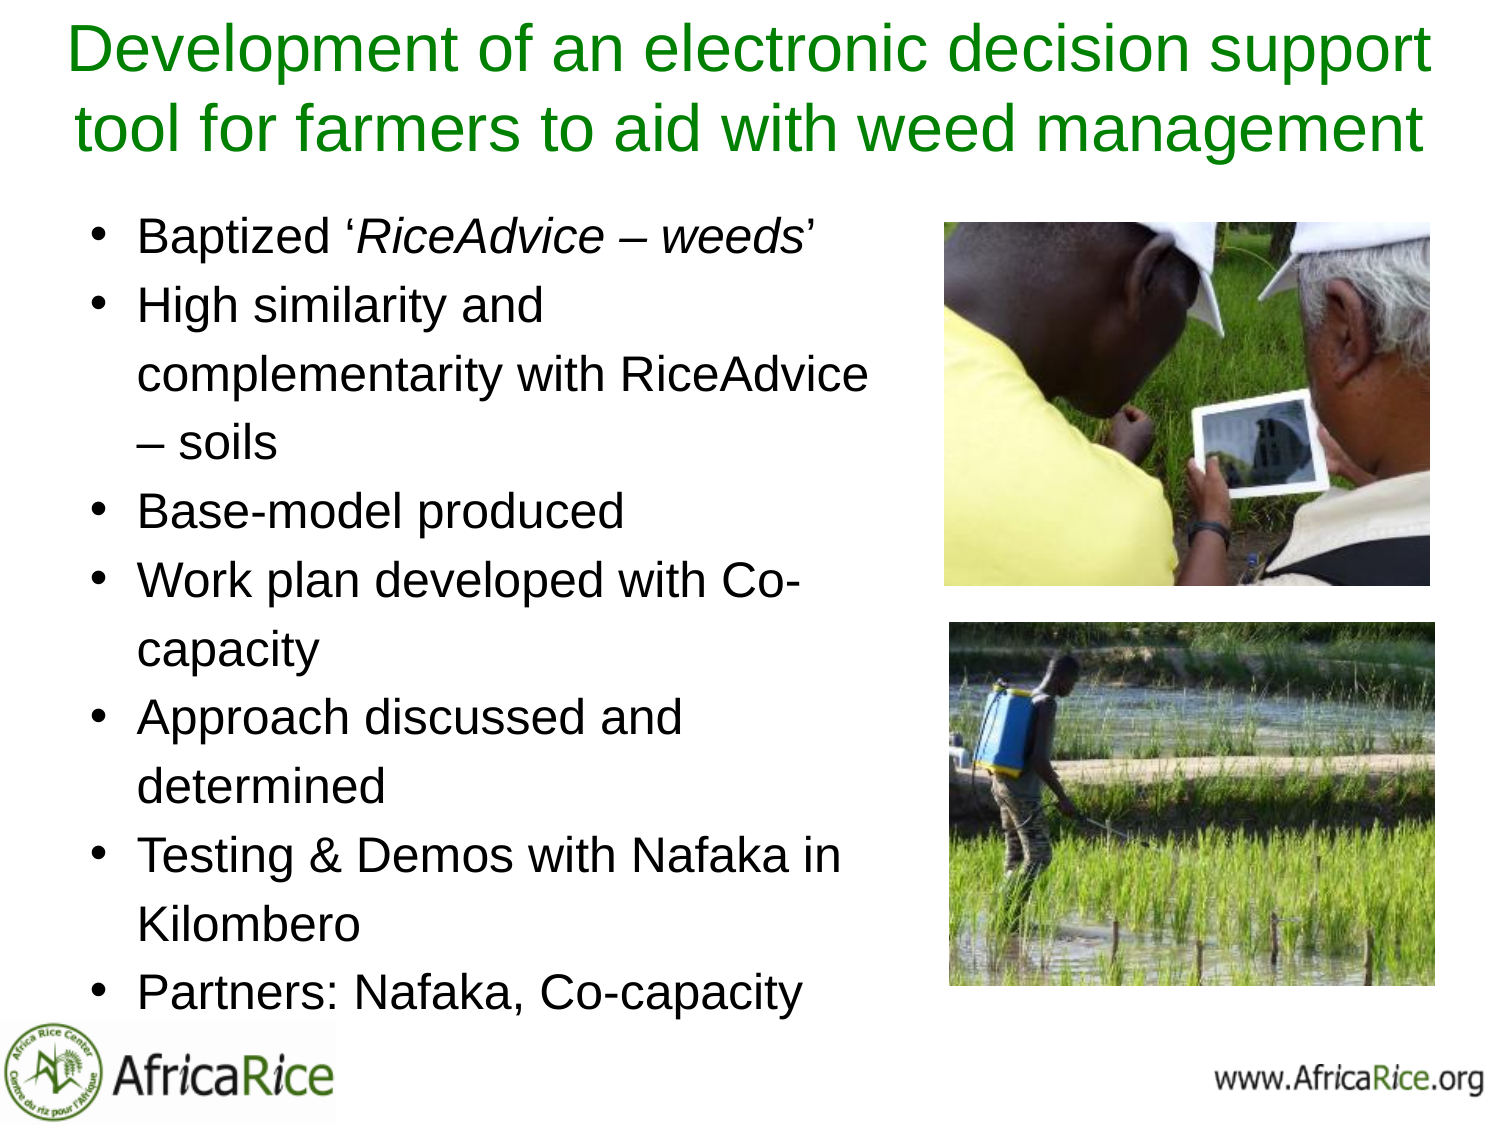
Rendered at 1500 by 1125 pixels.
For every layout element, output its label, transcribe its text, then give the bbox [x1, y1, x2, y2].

picture [949, 621, 1435, 987]
picture [943, 221, 1430, 587]
picture [1212, 1064, 1488, 1100]
picture [0, 1020, 336, 1125]
text_box Baptized ‘RiceAdvice – weeds’ High similarity and complementarity with RiceAdvice – soils Base-model produced Work plan developed with Co-capacity Approach discussed and determined Testing & Demos with Nafaka in Kilombero Partners: Nafaka, Co-capacity [75, 187, 925, 1028]
title Development of an electronic decision support tool for farmers to aid with weed management [0, 49, 1500, 120]
